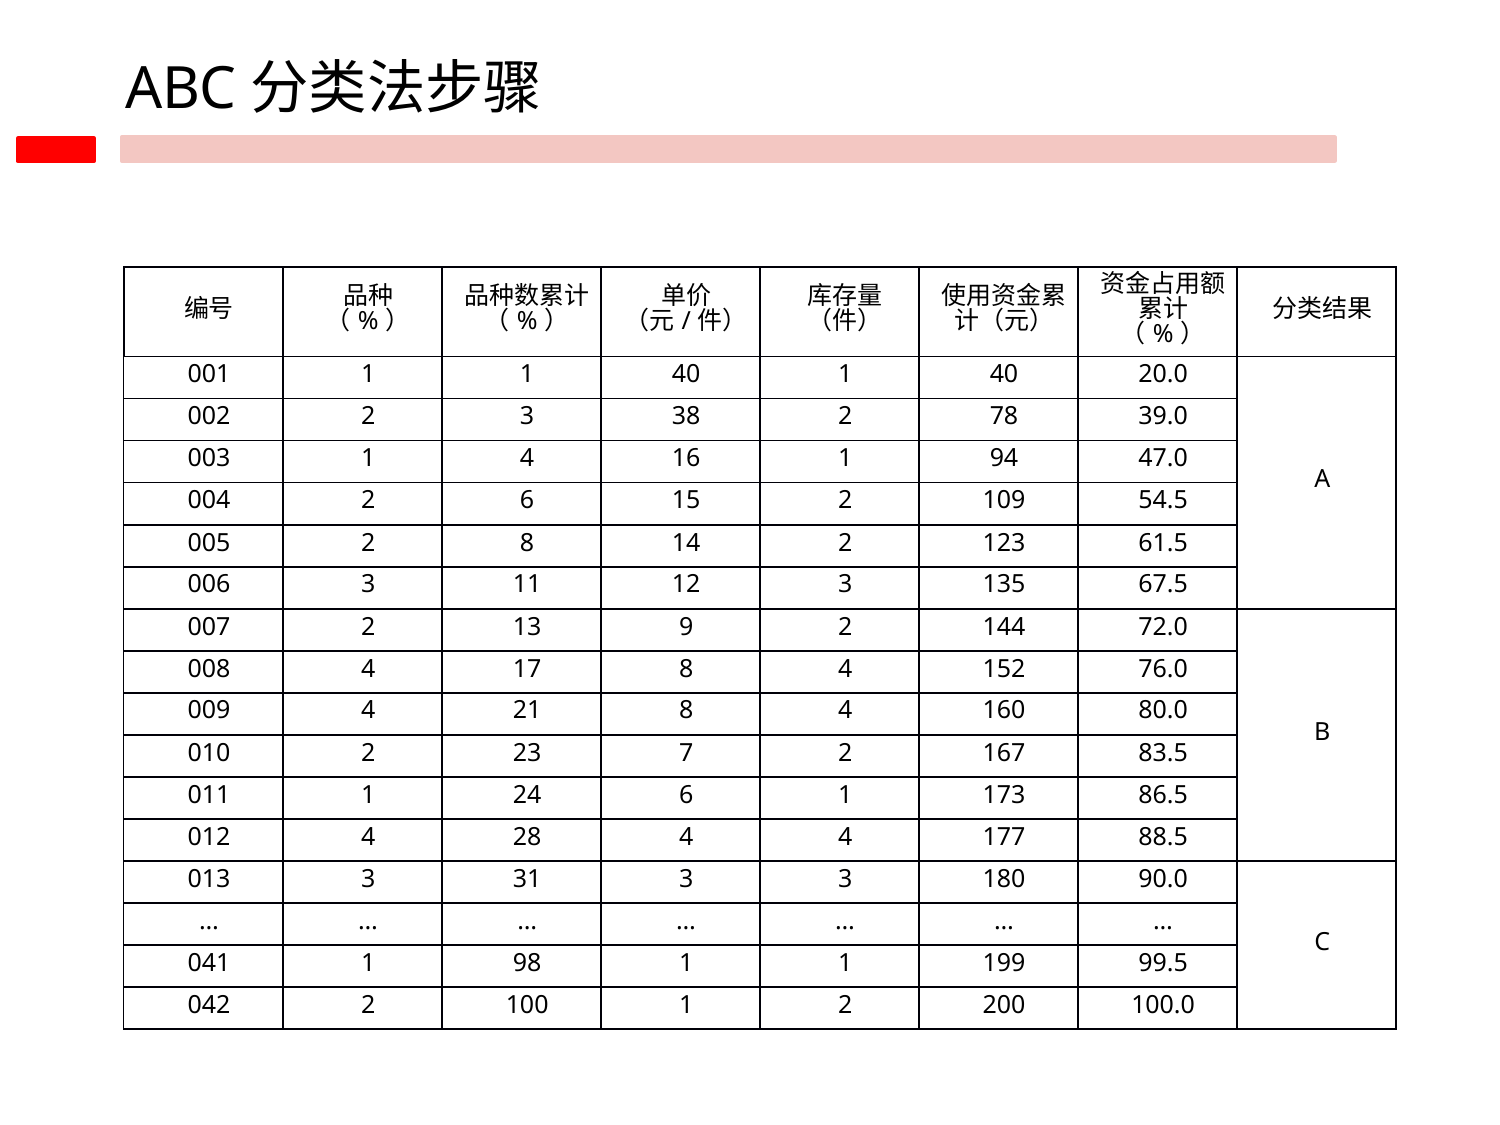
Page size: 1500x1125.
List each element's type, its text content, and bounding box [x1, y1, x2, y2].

table_cell 4 [761, 694, 918, 734]
table_cell 31 [443, 862, 600, 902]
table_header 单价 （元/件） [602, 268, 759, 356]
table_cell 173 [920, 778, 1077, 818]
table_cell … [602, 904, 759, 944]
table_cell B [1238, 610, 1395, 860]
table_cell 20.0 [1079, 357, 1236, 398]
table_cell 004 [124, 483, 282, 524]
table_header 库存量（件） [761, 268, 918, 356]
table_cell 8 [443, 526, 600, 566]
table_cell 160 [920, 694, 1077, 734]
table_cell 4 [284, 820, 441, 860]
table_cell 2 [761, 526, 918, 566]
table_cell 98 [443, 946, 600, 986]
table_cell … [761, 904, 918, 944]
table_cell 2 [284, 483, 441, 524]
table_cell 61.5 [1079, 526, 1236, 566]
table_header 品种（%） [284, 268, 441, 356]
table_cell 72.0 [1079, 610, 1236, 650]
table_cell 177 [920, 820, 1077, 860]
table_cell 4 [602, 820, 759, 860]
table_cell 010 [124, 736, 282, 776]
table_cell 6 [443, 483, 600, 524]
table_cell 2 [761, 399, 918, 440]
table_cell 54.5 [1079, 483, 1236, 524]
table_cell 3 [284, 568, 441, 608]
table_header 分类结果 [1238, 268, 1395, 356]
table_cell 1 [761, 946, 918, 986]
table_cell 199 [920, 946, 1077, 986]
table_cell 2 [761, 610, 918, 650]
table_cell 2 [284, 526, 441, 566]
table_cell 40 [920, 357, 1077, 398]
table_cell 011 [124, 778, 282, 818]
table_cell 24 [443, 778, 600, 818]
table_cell C [1238, 862, 1395, 1028]
table_cell 3 [602, 862, 759, 902]
table_cell 006 [124, 568, 282, 608]
table_cell 2 [761, 736, 918, 776]
table_cell 180 [920, 862, 1077, 902]
table_cell 008 [124, 652, 282, 692]
table_cell 86.5 [1079, 778, 1236, 818]
table_cell … [284, 904, 441, 944]
table_header 品种数累计（%） [443, 268, 600, 356]
table_cell 90.0 [1079, 862, 1236, 902]
table_cell A [1238, 357, 1395, 608]
table_cell 001 [124, 357, 282, 398]
table_cell 1 [284, 441, 441, 482]
table_cell 135 [920, 568, 1077, 608]
table_cell 144 [920, 610, 1077, 650]
table_cell 8 [602, 694, 759, 734]
table_cell 4 [761, 652, 918, 692]
table_cell 1 [761, 357, 918, 398]
table_cell 1 [443, 357, 600, 398]
table_cell 39.0 [1079, 399, 1236, 440]
table_cell 67.5 [1079, 568, 1236, 608]
table_cell 167 [920, 736, 1077, 776]
table_cell 1 [602, 946, 759, 986]
table_cell 94 [920, 441, 1077, 482]
table_cell 8 [602, 652, 759, 692]
table_cell 21 [443, 694, 600, 734]
table_cell 109 [920, 483, 1077, 524]
table_cell 2 [284, 399, 441, 440]
table_cell 2 [284, 736, 441, 776]
text_box ABC分类法步骤 [110, 42, 557, 128]
table_cell … [920, 904, 1077, 944]
table_cell 12 [602, 568, 759, 608]
table_cell 17 [443, 652, 600, 692]
table_cell 76.0 [1079, 652, 1236, 692]
table_cell 16 [602, 441, 759, 482]
table_cell 14 [602, 526, 759, 566]
table_cell 28 [443, 820, 600, 860]
table_cell 002 [124, 399, 282, 440]
table_cell 2 [284, 610, 441, 650]
table_cell 100.0 [1079, 988, 1236, 1028]
table_cell 1 [761, 778, 918, 818]
table_cell 99.5 [1079, 946, 1236, 986]
table_cell … [1079, 904, 1236, 944]
table_cell 3 [284, 862, 441, 902]
table_cell 4 [284, 694, 441, 734]
table_cell 200 [920, 988, 1077, 1028]
table_cell 100 [443, 988, 600, 1028]
table_cell 007 [124, 610, 282, 650]
table_cell 23 [443, 736, 600, 776]
table_cell 2 [284, 988, 441, 1028]
table_cell 152 [920, 652, 1077, 692]
table_cell 83.5 [1079, 736, 1236, 776]
table_header 编号 [125, 268, 282, 356]
table_cell 78 [920, 399, 1077, 440]
table_cell 3 [443, 399, 600, 440]
table_cell 1 [761, 441, 918, 482]
table_cell 40 [602, 357, 759, 398]
table_cell 2 [761, 483, 918, 524]
table_cell 4 [443, 441, 600, 482]
table_cell 005 [124, 526, 282, 566]
table_cell 1 [602, 988, 759, 1028]
table_cell 1 [284, 946, 441, 986]
table_cell 38 [602, 399, 759, 440]
table_cell 13 [443, 610, 600, 650]
table_cell 012 [124, 820, 282, 860]
table_header 资金占用额累计（%） [1079, 268, 1236, 356]
table_cell 041 [124, 946, 282, 986]
table_cell 15 [602, 483, 759, 524]
table_cell 4 [284, 652, 441, 692]
table_cell … [124, 904, 282, 944]
table_cell 7 [602, 736, 759, 776]
table_cell 88.5 [1079, 820, 1236, 860]
table_cell 4 [761, 820, 918, 860]
table_cell 1 [284, 357, 441, 398]
table_cell 013 [124, 862, 282, 902]
table_cell 3 [761, 568, 918, 608]
table_cell 3 [761, 862, 918, 902]
table_cell 6 [602, 778, 759, 818]
table_cell 47.0 [1079, 441, 1236, 482]
table_cell 003 [124, 441, 282, 482]
table_cell 1 [284, 778, 441, 818]
table_header 使用资金累计（元） [920, 268, 1077, 356]
table_cell 2 [761, 988, 918, 1028]
table_cell 80.0 [1079, 694, 1236, 734]
table_cell … [443, 904, 600, 944]
table_cell 009 [124, 694, 282, 734]
table_cell 123 [920, 526, 1077, 566]
table_cell 9 [602, 610, 759, 650]
table_cell 042 [124, 988, 282, 1028]
table_cell 11 [443, 568, 600, 608]
